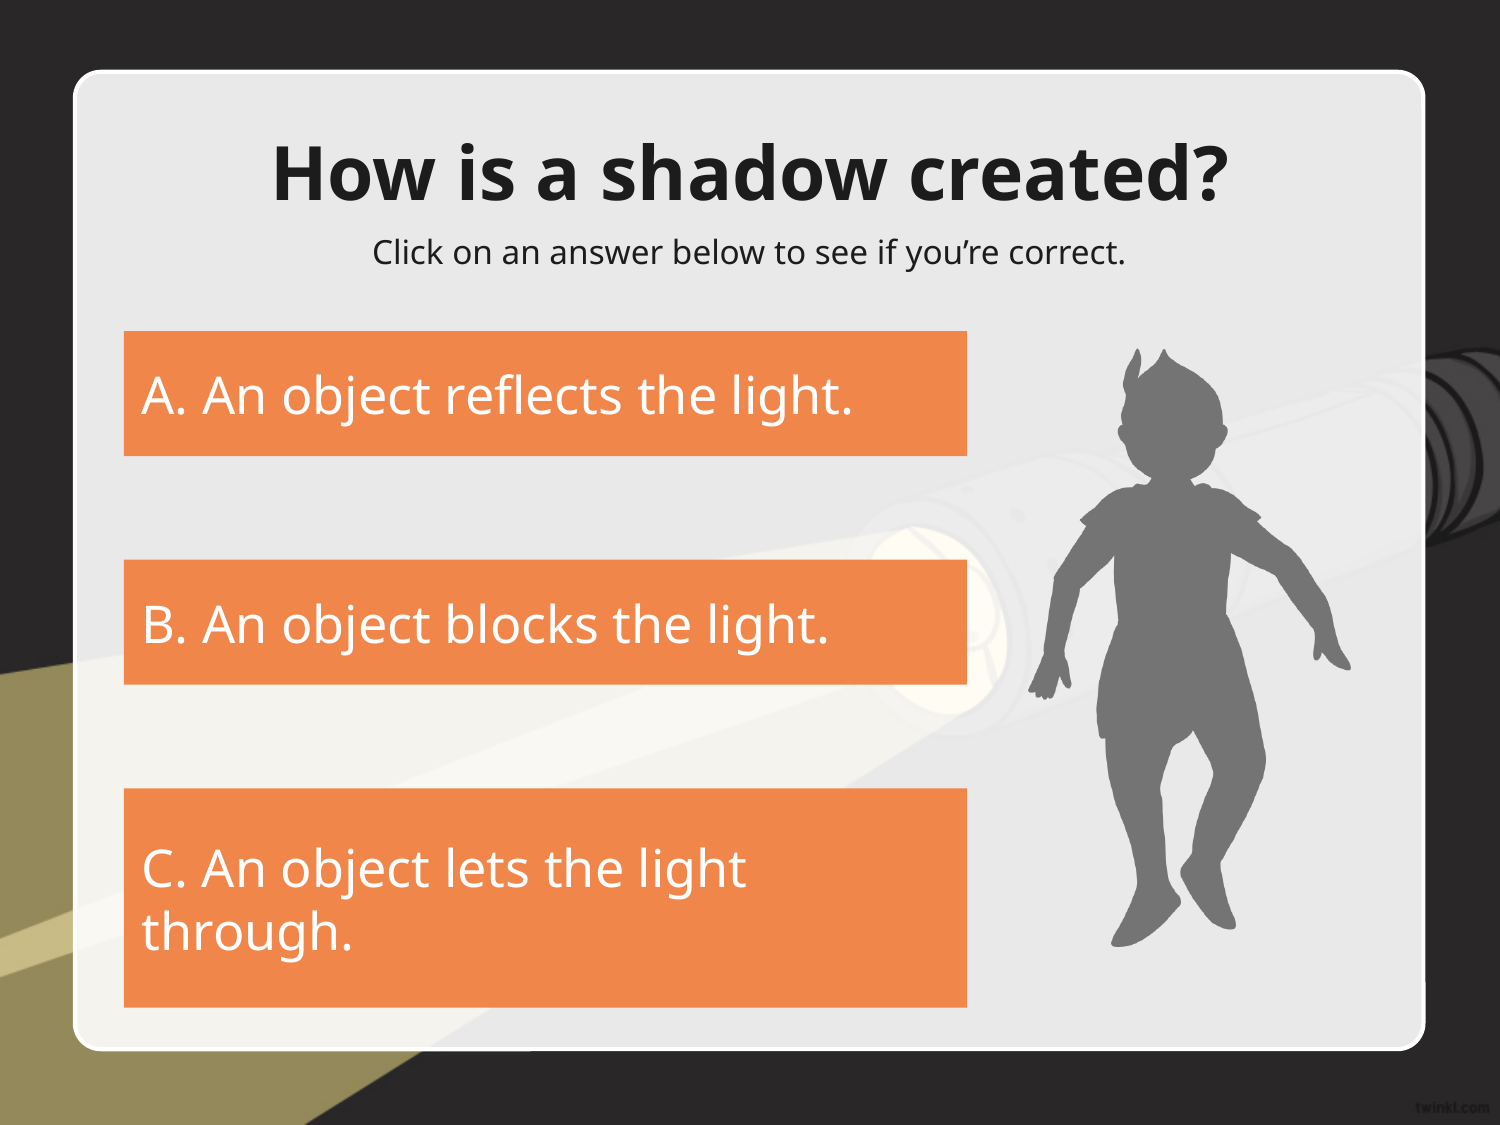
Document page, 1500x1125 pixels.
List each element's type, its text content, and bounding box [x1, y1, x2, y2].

text_box C. An object lets the light through. [123, 788, 968, 1008]
text_box A. An object reflects the light. [123, 331, 968, 457]
text_box Click on an answer below to see if you’re correct. [369, 219, 1131, 283]
text_box How is a shadow created? [75, 125, 1425, 226]
text_box B. An object blocks the light. [123, 559, 968, 685]
picture [0, 0, 1500, 1125]
